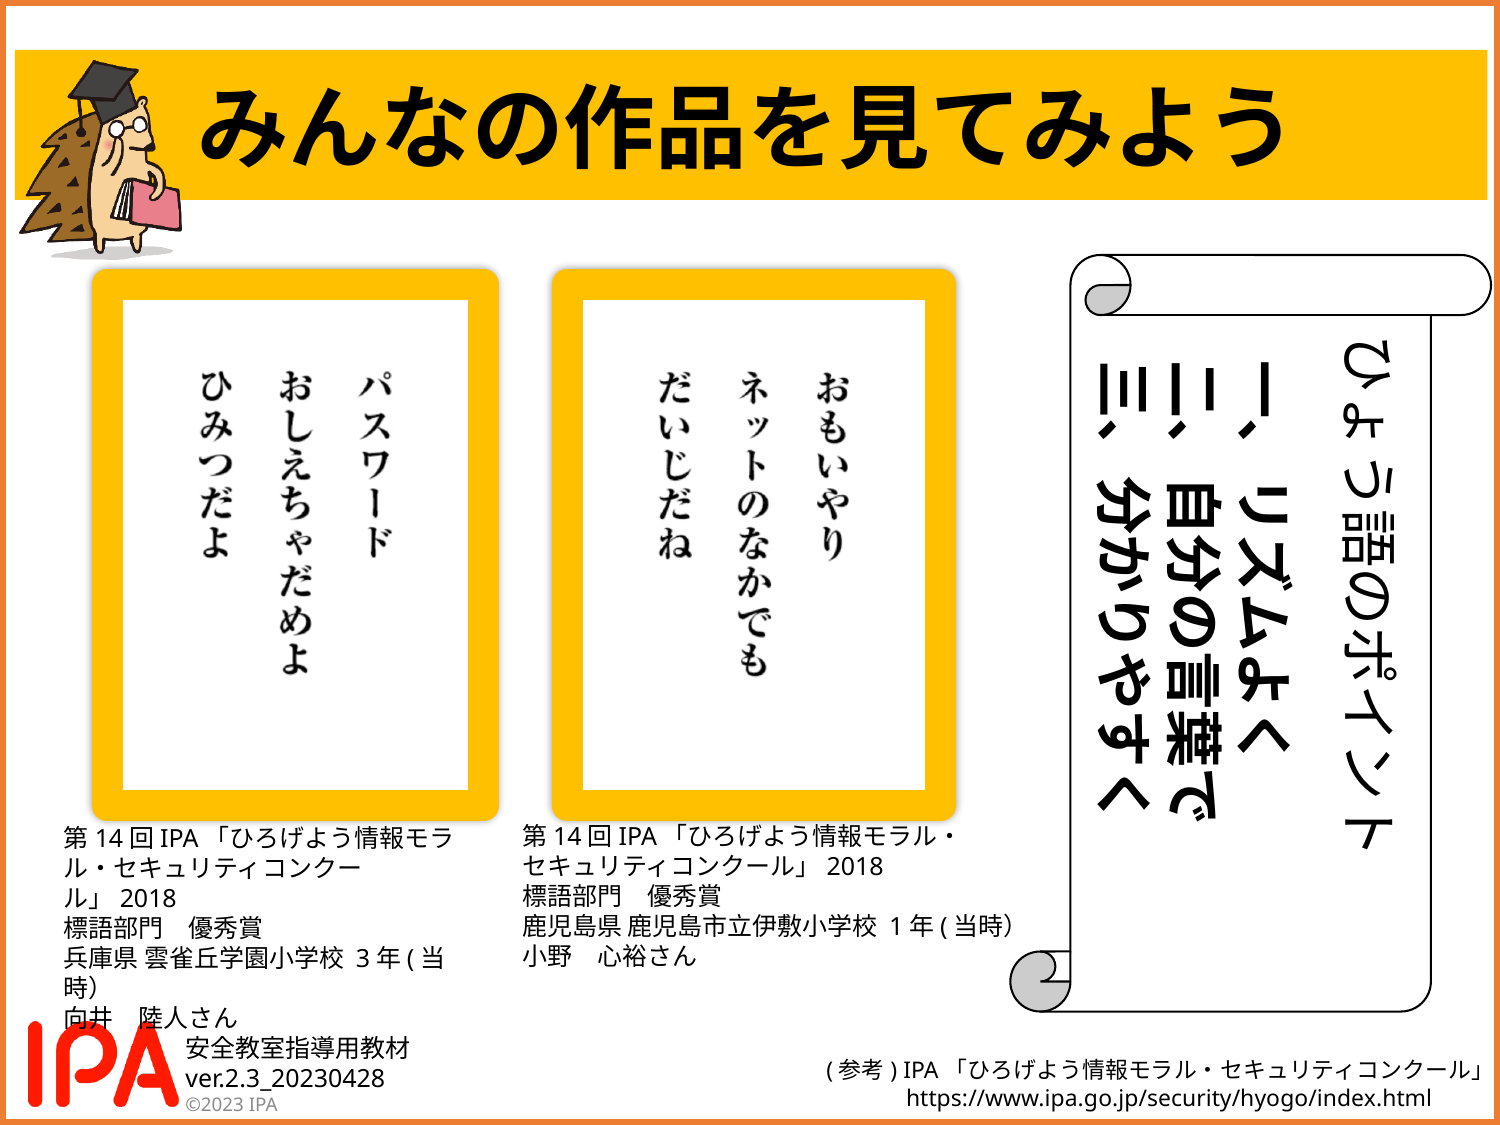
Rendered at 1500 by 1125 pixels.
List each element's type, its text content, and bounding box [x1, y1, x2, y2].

picture [582, 300, 926, 790]
title みんなの作品を見てみよう [182, 73, 1488, 190]
picture [19, 60, 182, 260]
text_box 第14回IPA「ひろげよう情報モラル・セキュリティコンクール」2018 標語部門 優秀賞 兵庫県 雲雀丘学園小学校 3年(当時） 向井 陸人さん [49, 815, 509, 1040]
picture [122, 300, 469, 790]
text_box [1010, 254, 1491, 1012]
text_box 第14回IPA「ひろげよう情報モラル・ セキュリティコンクール」2018 標語部門 優秀賞 鹿児島県 鹿児島市立伊敷小学校 1年(当時） 小野 心裕さん [507, 812, 1010, 978]
picture [28, 1021, 179, 1107]
text_box (参考) IPA「ひろげよう情報モラル・セキュリティコンクール」 https://www.ipa.go.jp/security/hyogo/index.html [811, 1048, 1500, 1119]
